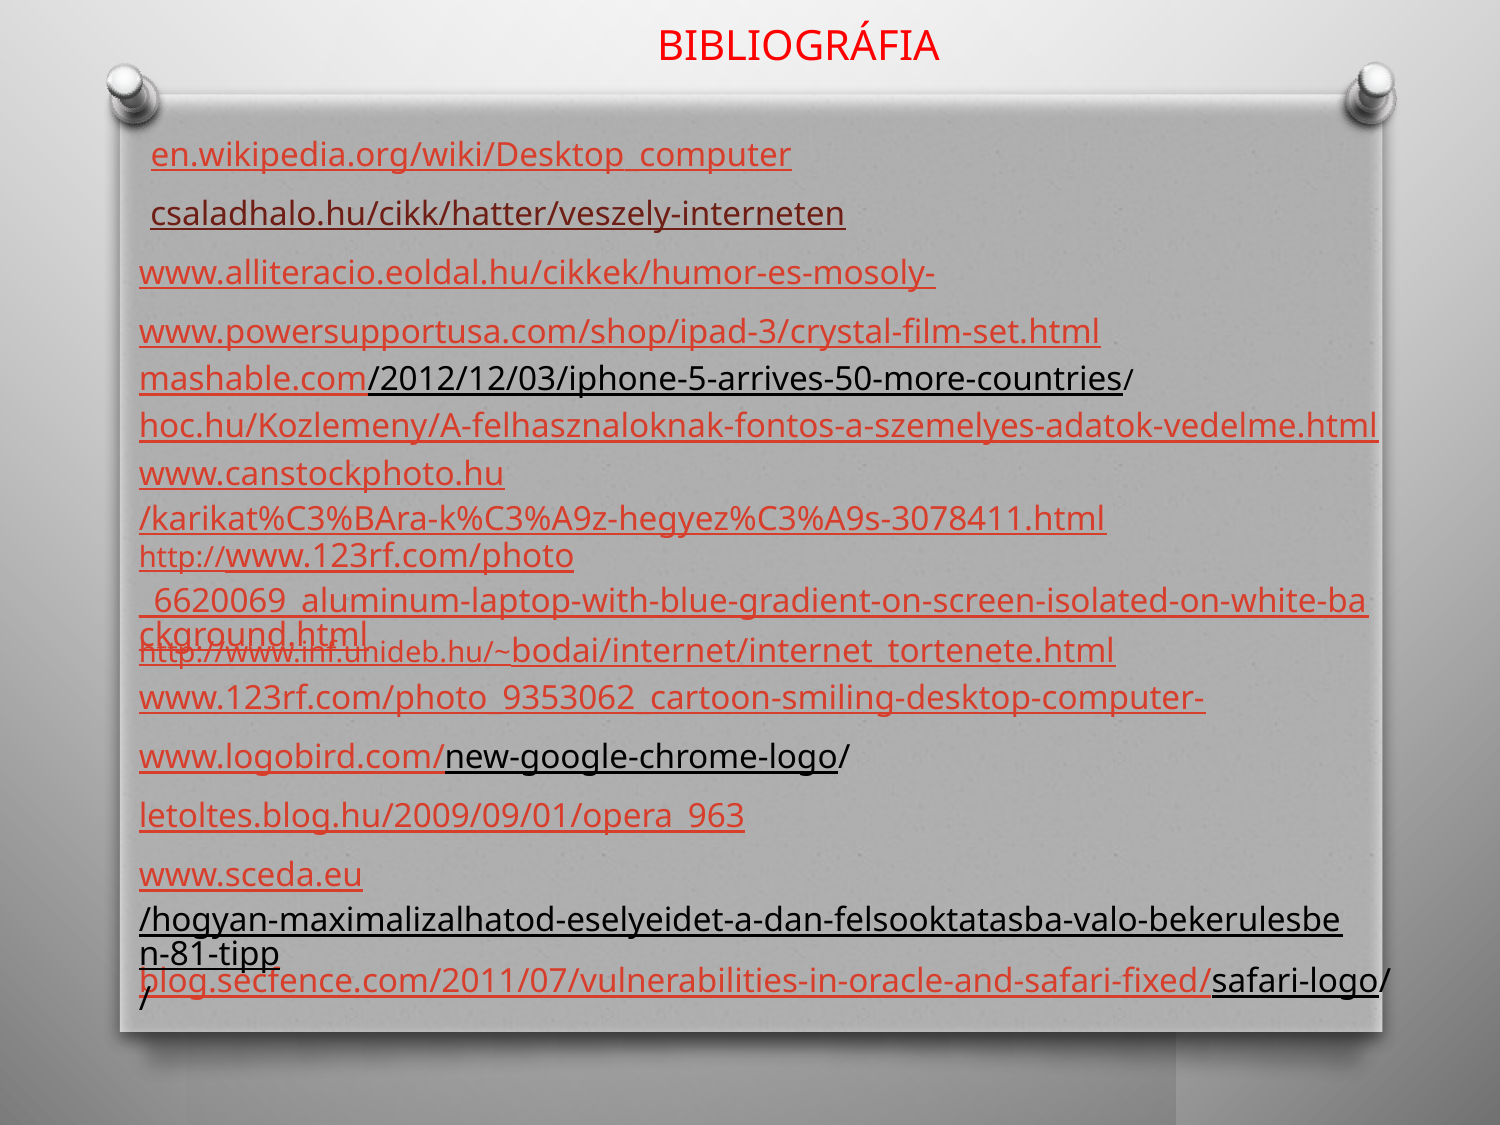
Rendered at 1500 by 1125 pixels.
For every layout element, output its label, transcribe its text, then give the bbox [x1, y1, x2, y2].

text_box mashable.com/2012/12/03/iphone-5-arrives-50-more-countries/ [123, 363, 1468, 410]
text_box blog.secfence.com/2011/07/vulnerabilities-in-oracle-and-safari-fixed/safari-logo/ [123, 952, 1500, 1013]
text_box www.alliteracio.eoldal.hu/cikkek/humor-es-mosoly- [123, 243, 1500, 304]
text_box www.sceda.eu/hogyan-maximalizalhatod-eselyeidet-a-dan-felsooktatasba-valo-bekerulesben-81-tipp/ [123, 845, 1376, 992]
text_box letoltes.blog.hu/2009/09/01/opera_963 [123, 788, 984, 845]
text_box http://www.inf.unideb.hu/~bodai/internet/internet_tortenete.html [123, 633, 1344, 682]
picture [75, 29, 198, 142]
text_box csaladhalo.hu/cikk/hatter/veszely-interneten [135, 184, 1282, 245]
text_box en.wikipedia.org/wiki/Desktop_computer [135, 125, 1125, 184]
text_box hoc.hu/Kozlemeny/A-felhasznaloknak-fontos-a-szemelyes-adatok-vedelme.html [123, 397, 1500, 458]
text_box BIBLIOGRÁFIA [642, 11, 1082, 76]
text_box www.powersupportusa.com/shop/ipad-3/crystal-film-set.html [123, 304, 1500, 363]
text_box www.logobird.com/new-google-chrome-logo/ [123, 729, 1326, 788]
text_box http://www.123rf.com/photo_6620069_aluminum-laptop-with-blue-gradient-on-screen-isolated-on-white-background.html [123, 527, 1388, 633]
picture [1317, 35, 1439, 156]
text_box www.canstockphoto.hu/karikat%C3%BAra-k%C3%A9z-hegyez%C3%A9s-3078411.html [123, 444, 1149, 550]
text_box www.123rf.com/photo_9353062_cartoon-smiling-desktop-computer- [123, 668, 1500, 729]
